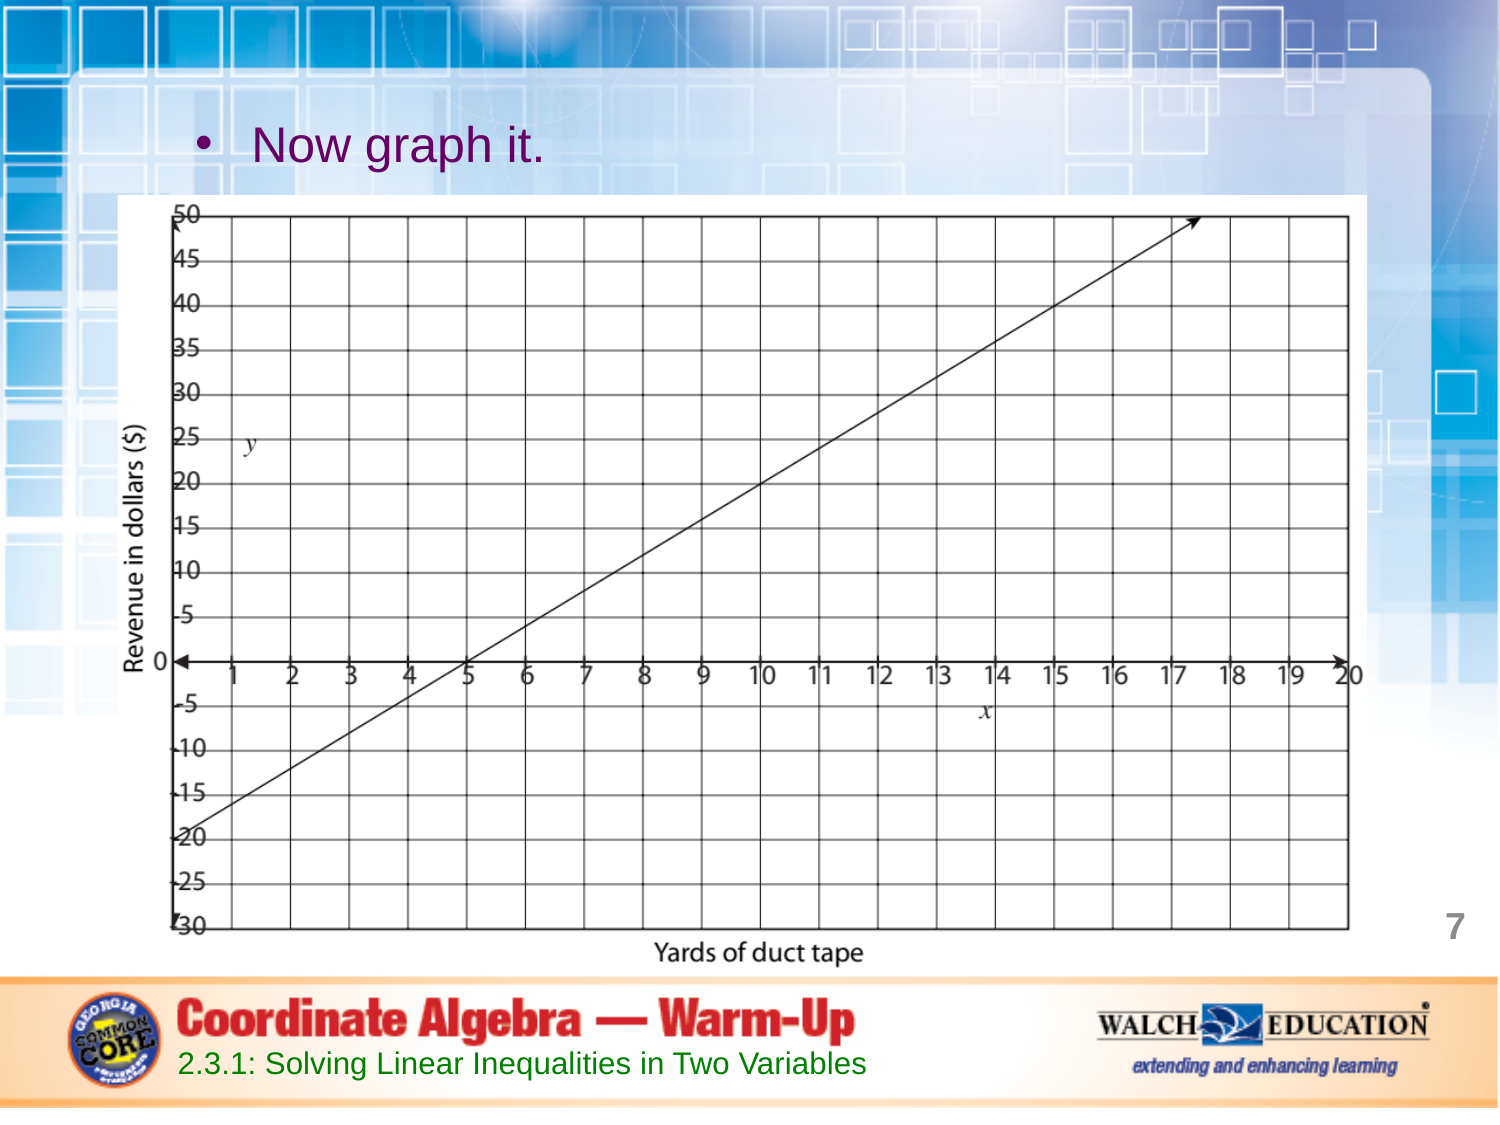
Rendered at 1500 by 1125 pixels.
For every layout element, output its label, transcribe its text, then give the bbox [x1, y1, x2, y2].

picture [0, 0, 1500, 1108]
slide_number 7 [1372, 901, 1481, 949]
list 2.3.1: Solving Linear Inequalities in Two Variables [162, 1036, 1070, 1080]
subtitle Now graph it. [105, 105, 1394, 925]
